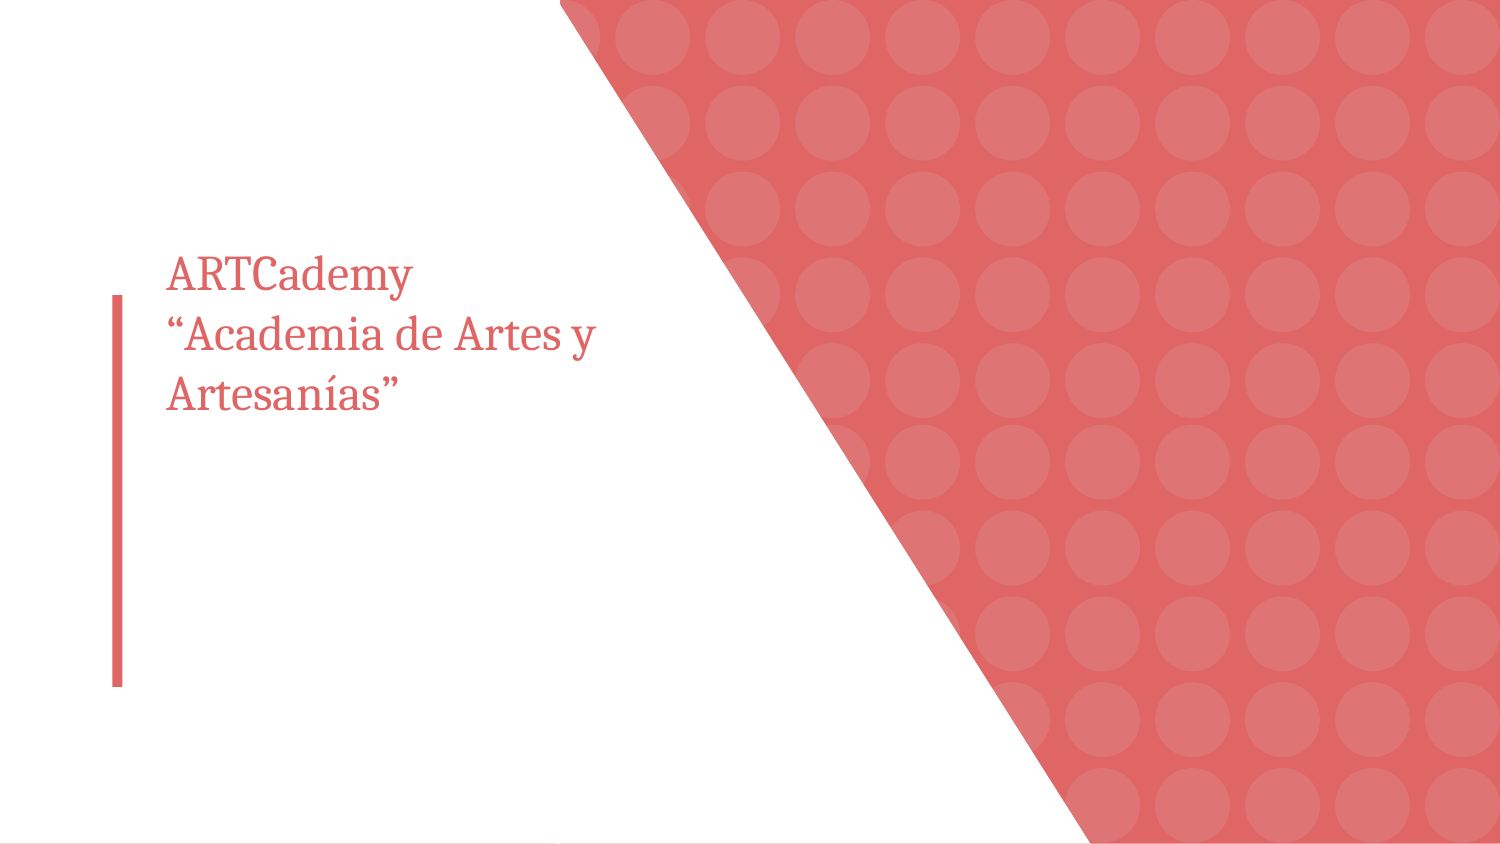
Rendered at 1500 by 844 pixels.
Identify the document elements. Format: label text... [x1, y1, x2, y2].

subtitle [151, 449, 968, 701]
title ARTCademy “Academia de Artes y Artesanías” [151, 330, 785, 436]
